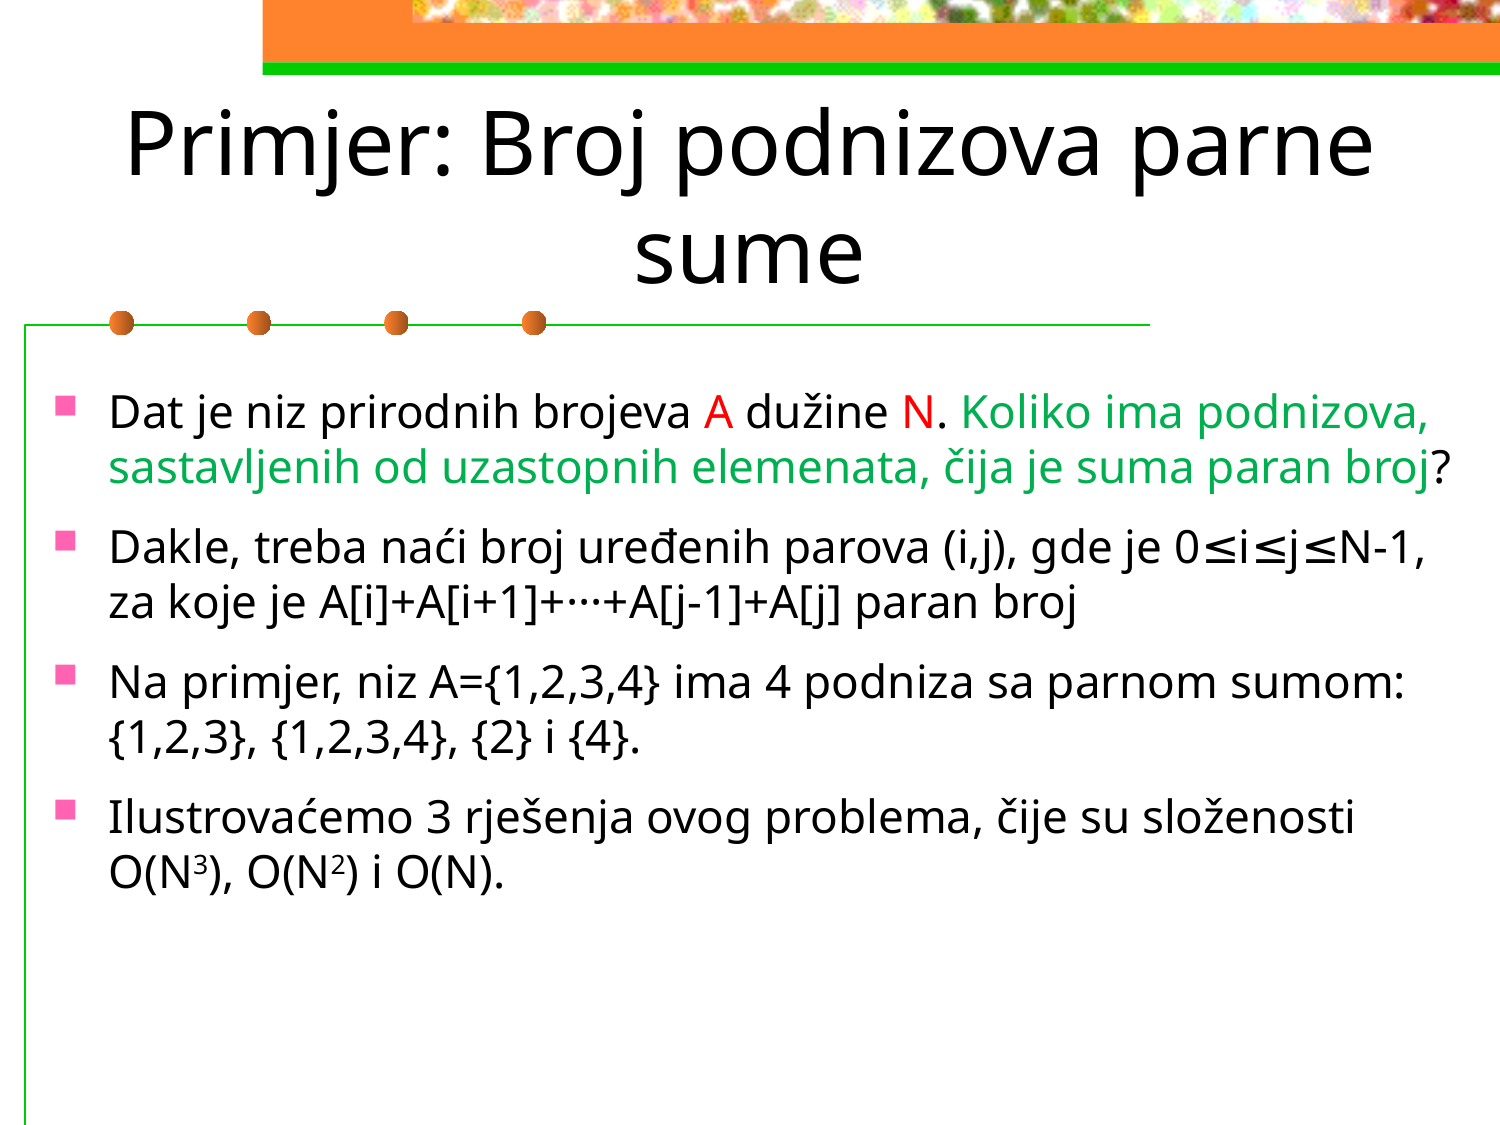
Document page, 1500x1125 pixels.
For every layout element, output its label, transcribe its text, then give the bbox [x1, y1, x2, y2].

picture [412, 0, 1500, 23]
text_box Dat je niz prirodnih brojeva A dužine N. Koliko ima podnizova, sastavljenih od uzastopnih elemenata, čija je suma paran broj? Dakle, treba naći broj uređenih parova (i,j), gde je 0≤i≤j≤N-1, za koje je A[i]+A[i+1]+···+A[j-1]+A[j] paran broj Na primjer, niz A={1,2,3,4} ima 4 podniza sa parnom sumom: {1,2,3}, {1,2,3,4}, {2} i {4}. Ilustrovaćemo 3 rješenja ovog problema, čije su složenosti O(N3), O(N2) i O(N). [37, 375, 1488, 1088]
title Primjer: Broj podnizova parne sume [12, 99, 1488, 288]
